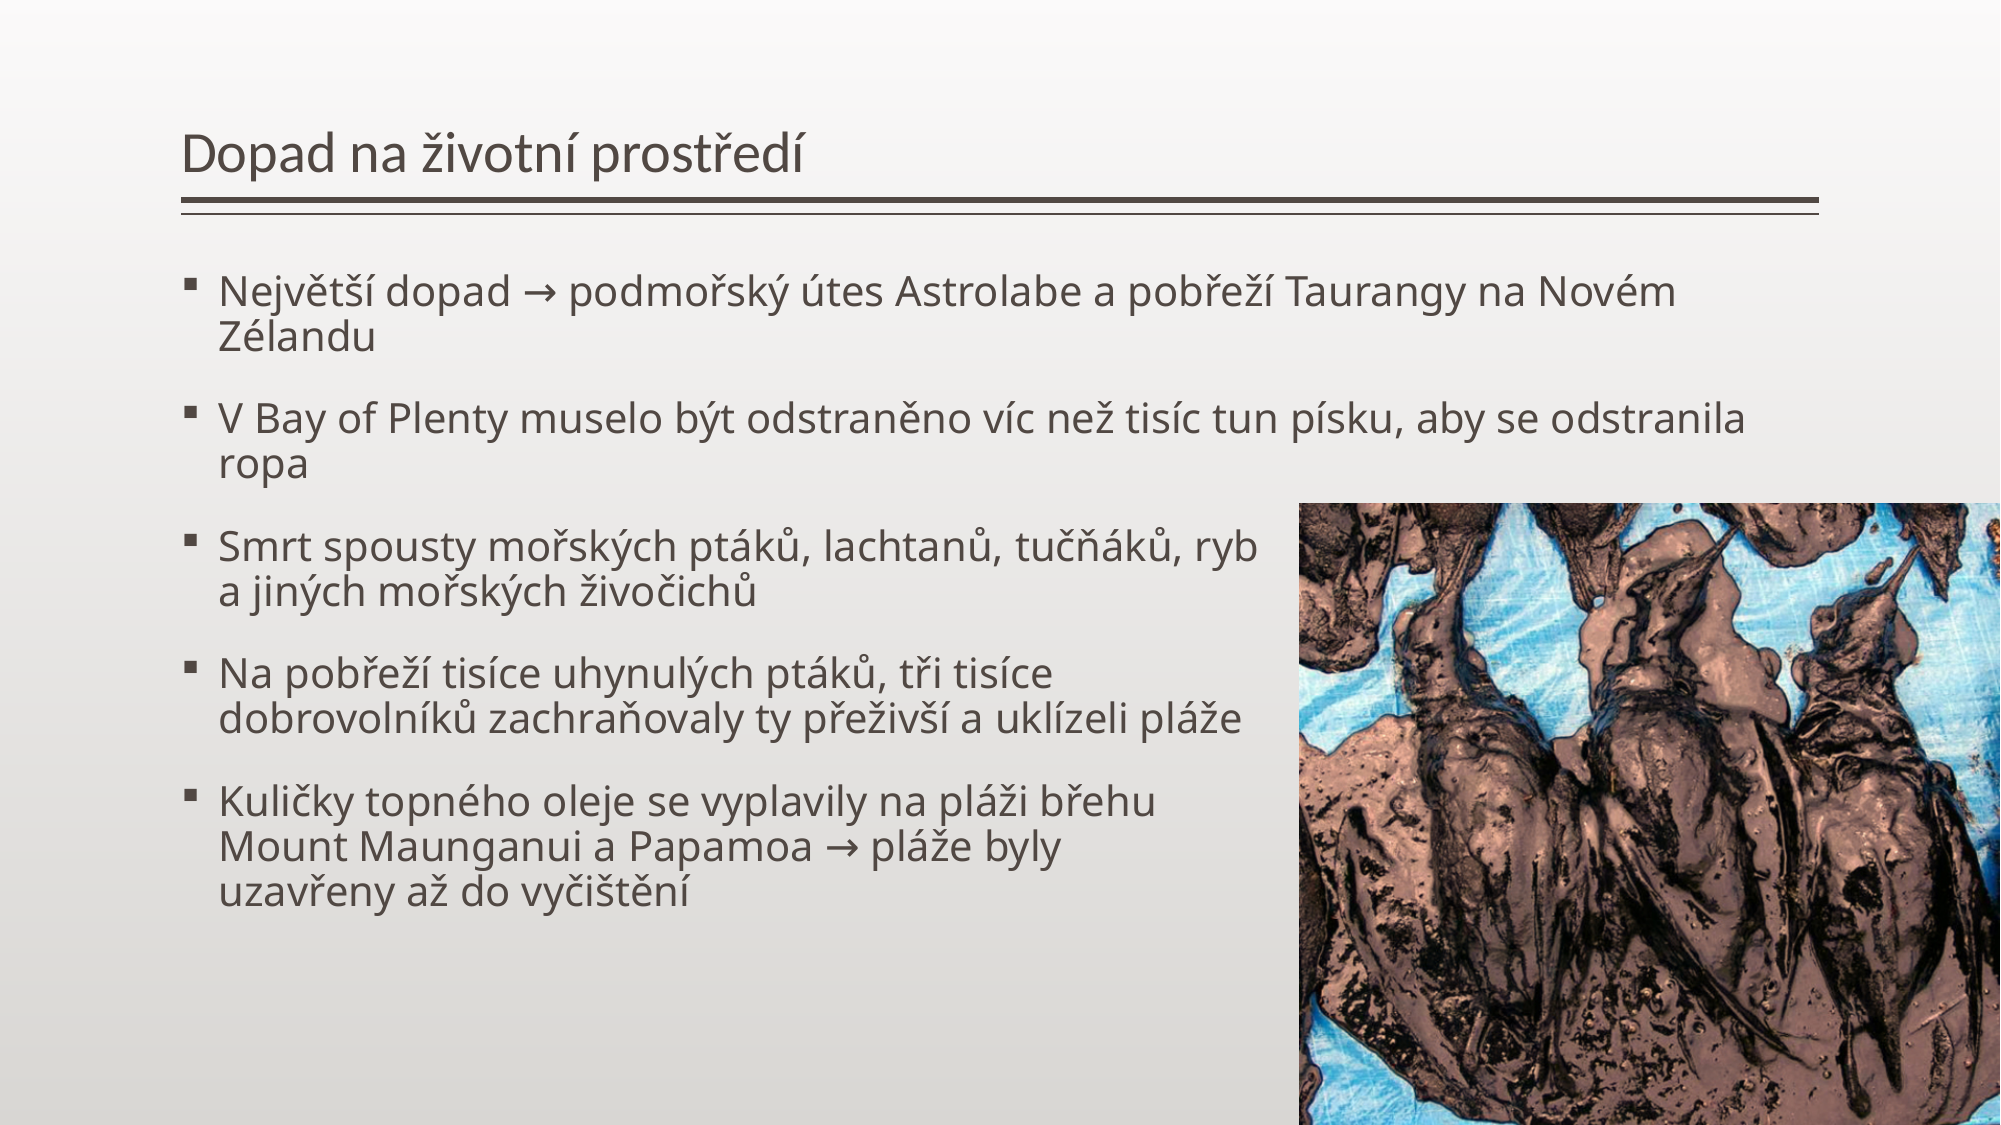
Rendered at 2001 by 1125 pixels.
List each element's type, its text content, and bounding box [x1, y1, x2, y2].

title Dopad na životní prostředí [181, 12, 1819, 193]
picture [1299, 503, 2000, 1125]
list Největší dopad → podmořský útes Astrolabe a pobřeží Taurangy na Novém Zélandu V Bay of Plenty muselo být odstraněno víc než tisíc tun písku, aby se odstranila ropa Smrt spousty mořských ptáků, lachtanů, tučňáků, ryb a jiných mořských živočichů Na pobřeží tisíce uhynulých ptáků, tři tisíce dobrovolníků zachraňovaly ty přeživší a uklízeli pláže Kuličky topného oleje se vyplavily na pláži břehu Mount Maunganui a Papamoa → pláže byly uzavřeny až do vyčištění [181, 262, 1819, 1013]
